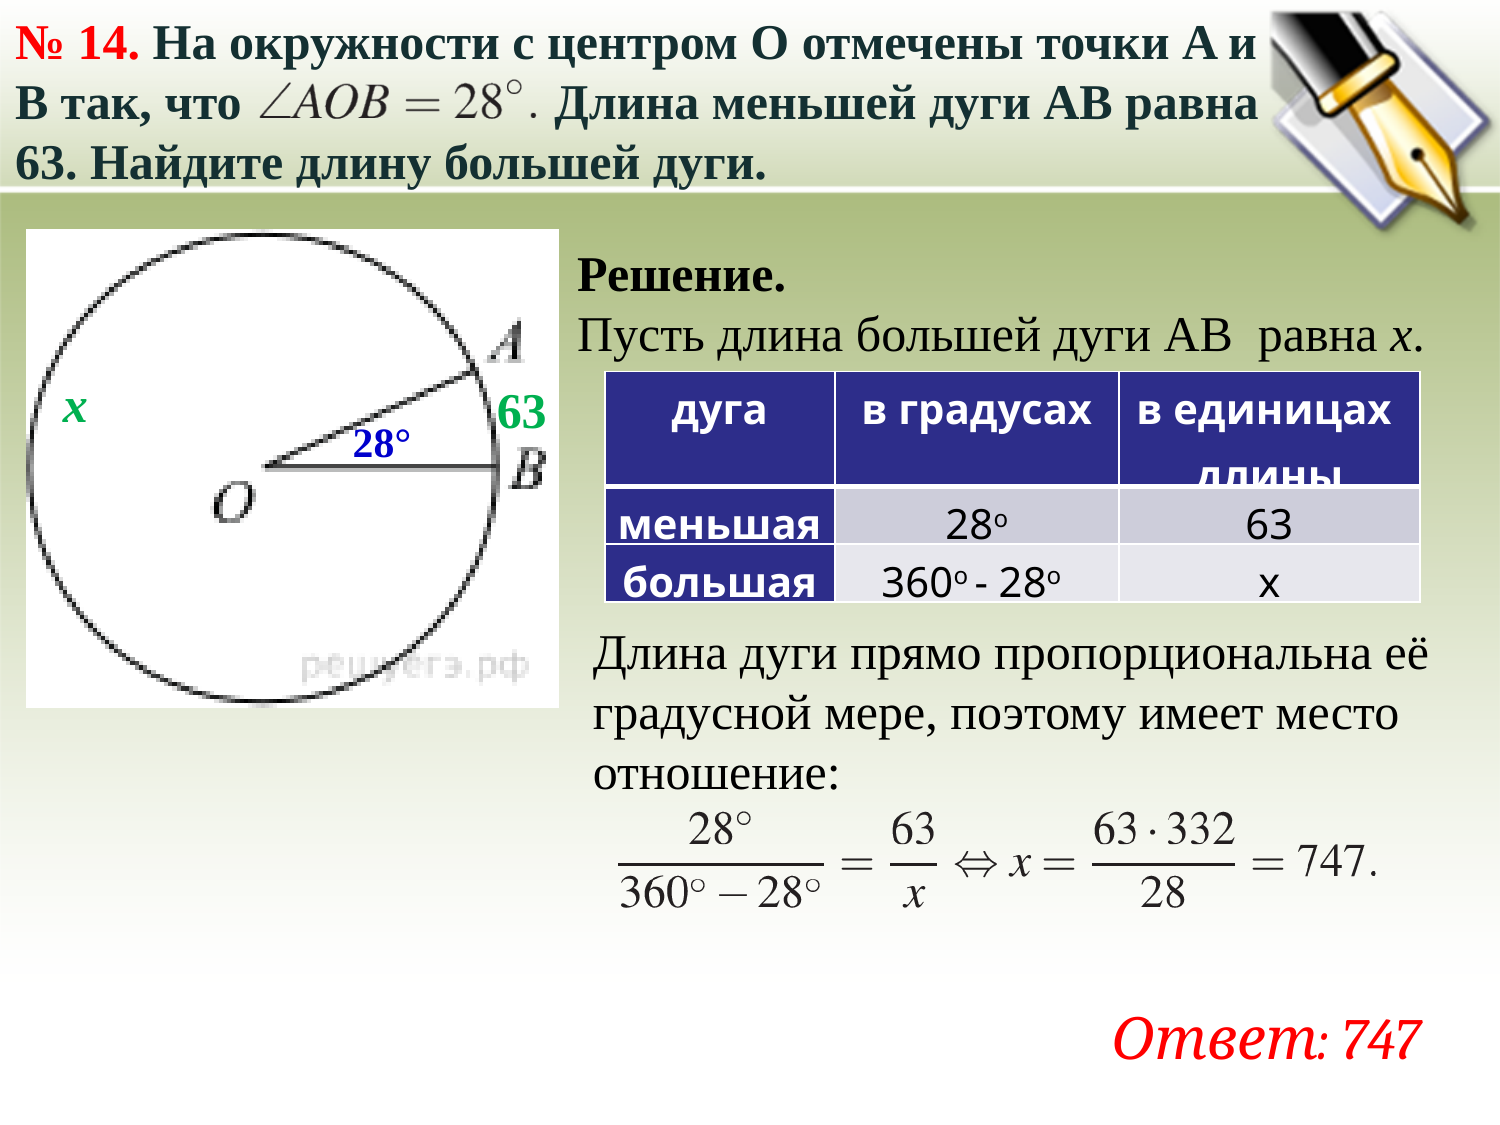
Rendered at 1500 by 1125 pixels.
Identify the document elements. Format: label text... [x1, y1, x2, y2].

text_box Решение. Пусть длина большей дуги АВ равна х. [562, 234, 1500, 609]
table_cell меньшая [606, 489, 834, 543]
table_cell х [1120, 545, 1419, 601]
table_cell 360о - 28о [836, 545, 1118, 601]
text_box № 14. На окружности с центром O отмечены точки A и B так, что Длина меньшей дуги AB равна 63. Найдите длину большей дуги. [0, 2, 1316, 258]
text_box Ответ: 747 [1096, 988, 1436, 1079]
table_header в единицах длины [1120, 372, 1419, 484]
picture [0, 0, 1500, 234]
text_box Длина дуги прямо пропорциональна её градусной мере, поэтому имеет место отношение: [578, 612, 1470, 808]
table_header в градусах [836, 372, 1118, 484]
table_cell большая [606, 545, 834, 601]
table_header дуга [606, 372, 834, 484]
table_cell 28о [836, 489, 1118, 543]
picture [258, 78, 538, 130]
table_cell 63 [1120, 489, 1419, 543]
picture [0, 229, 1500, 1125]
